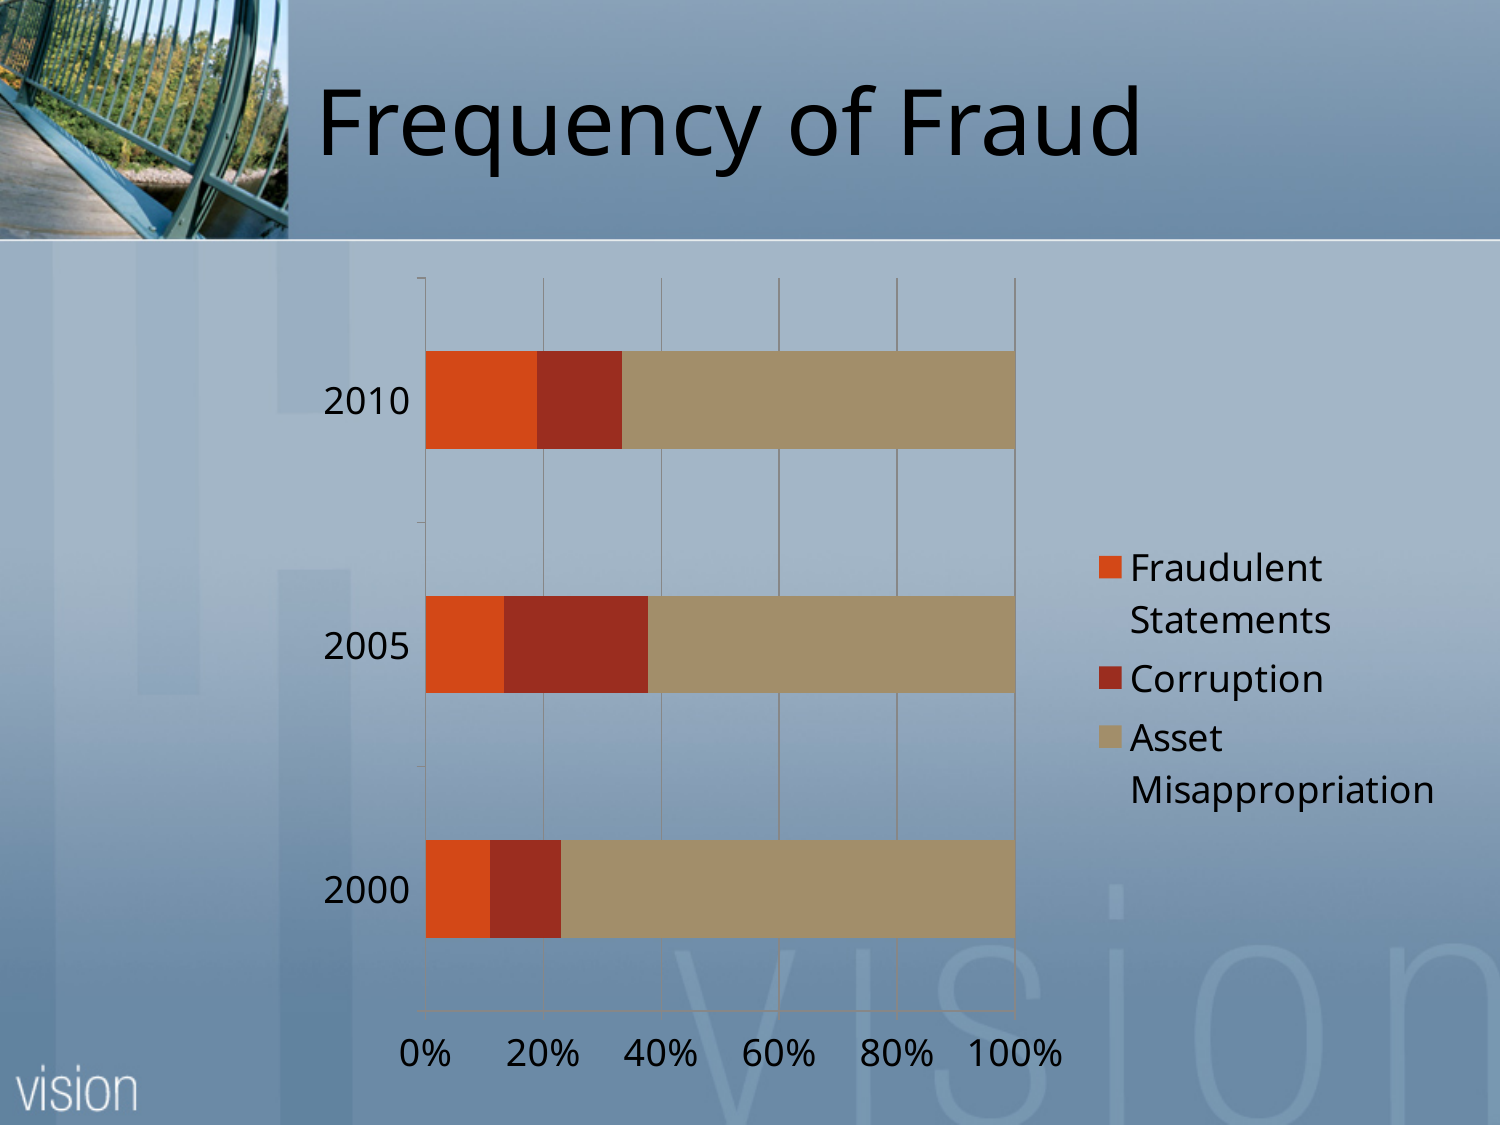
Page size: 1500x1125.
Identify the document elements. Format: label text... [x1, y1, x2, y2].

picture [0, 0, 1500, 1125]
chart [299, 261, 1462, 1095]
title Frequency of Fraud [299, 30, 1462, 207]
